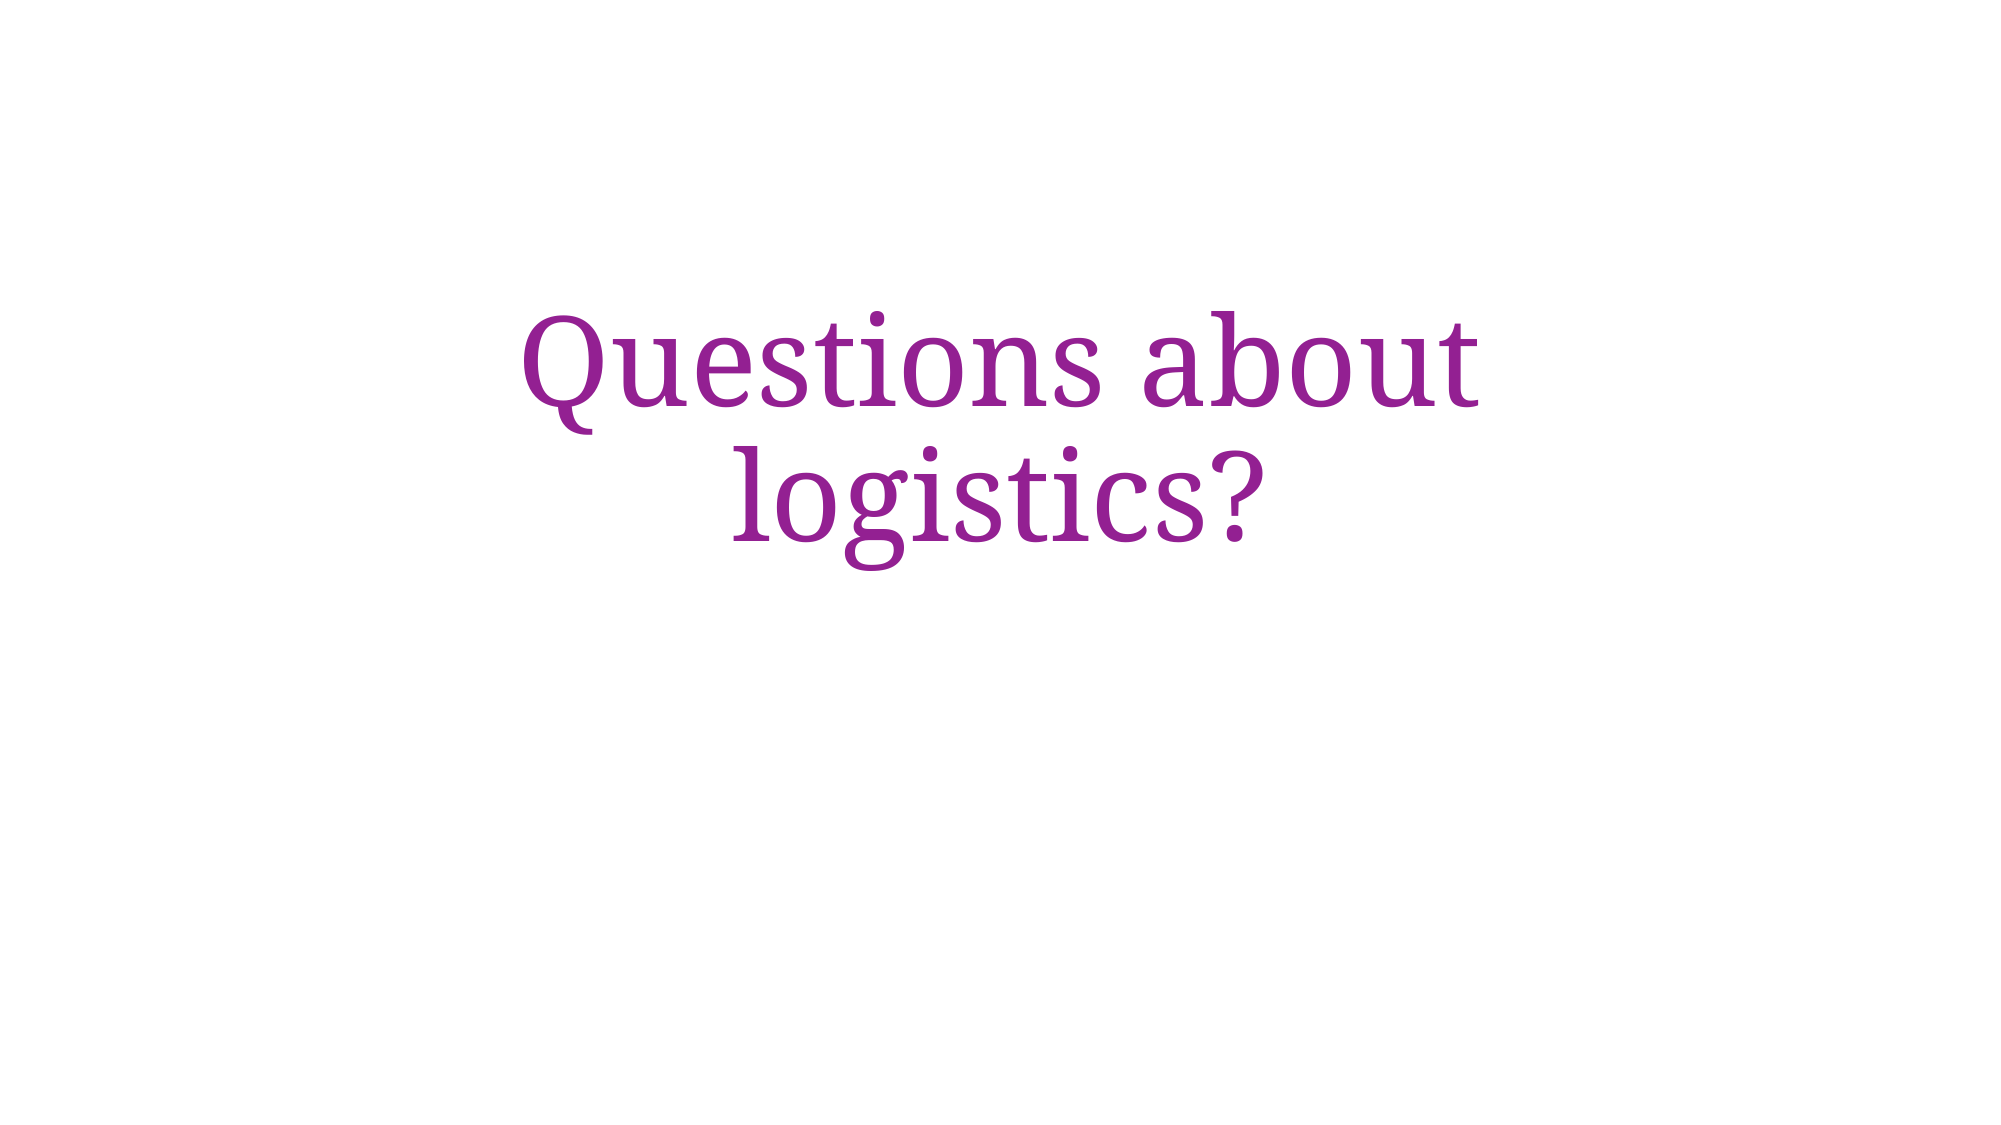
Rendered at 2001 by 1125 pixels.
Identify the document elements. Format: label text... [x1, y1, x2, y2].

title Questions about logistics? [249, 184, 1750, 576]
